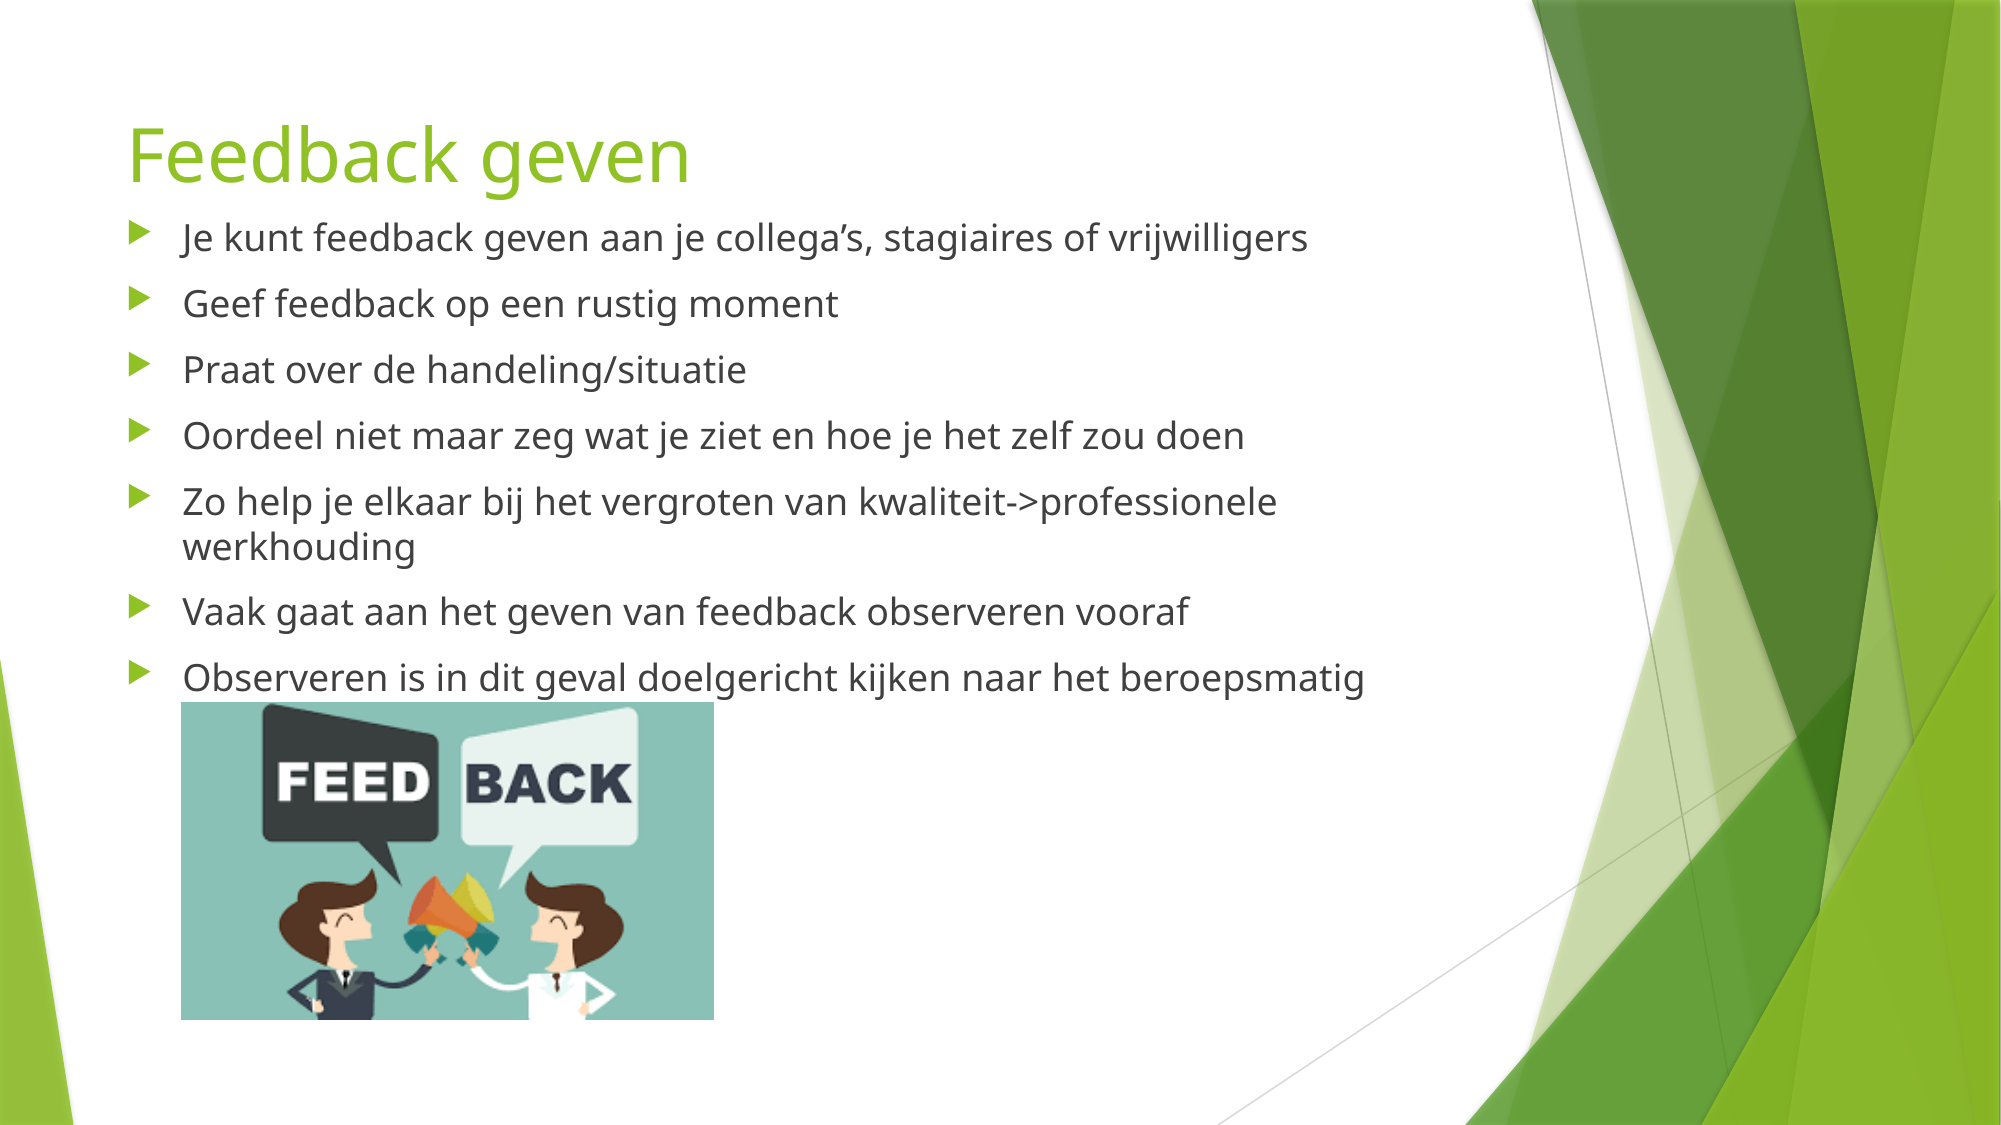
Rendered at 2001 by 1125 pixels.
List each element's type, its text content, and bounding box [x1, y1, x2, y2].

title Feedback geven [111, 99, 1522, 206]
list Je kunt feedback geven aan je collega’s, stagiaires of vrijwilligers Geef feedback op een rustig moment Praat over de handeling/situatie Oordeel niet maar zeg wat je ziet en hoe je het zelf zou doen Zo help je elkaar bij het vergroten van kwaliteit->professionele werkhouding Vaak gaat aan het geven van feedback observeren vooraf Observeren is in dit geval doelgericht kijken naar het beroepsmatig handelen [111, 206, 1522, 844]
picture [180, 702, 714, 1020]
